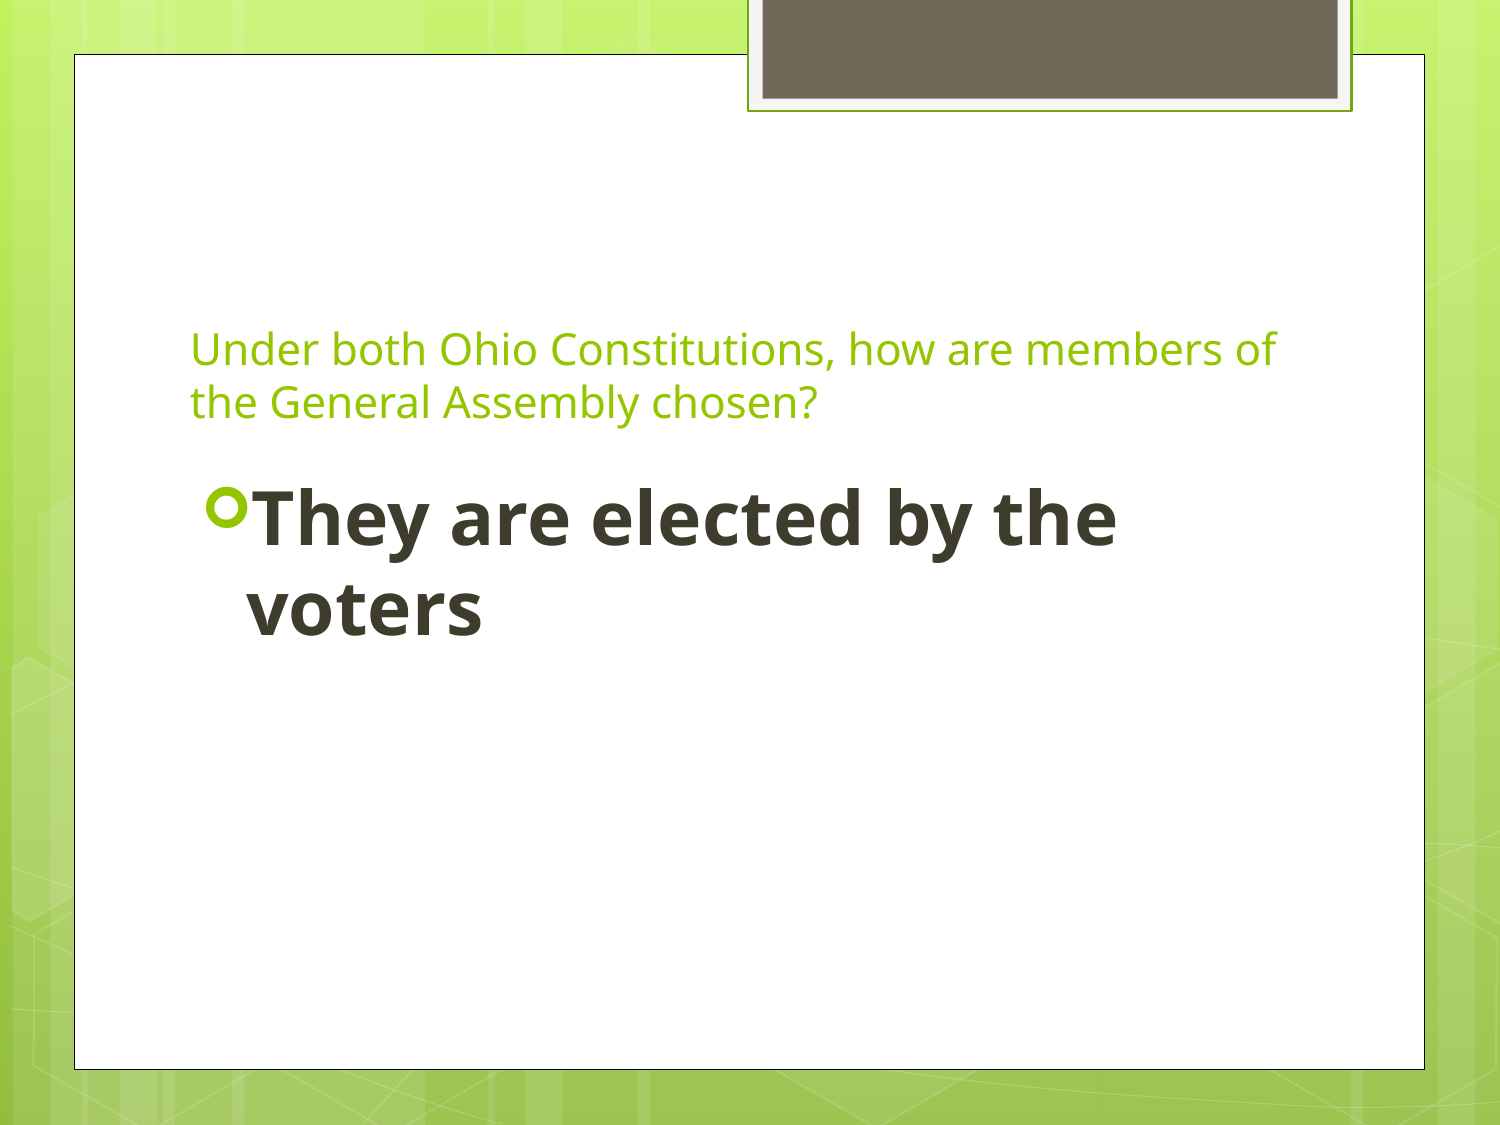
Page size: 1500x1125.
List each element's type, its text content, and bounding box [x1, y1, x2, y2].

list They are elected by the voters [174, 462, 1287, 900]
title Under both Ohio Constitutions, how are members of the General Assembly chosen? [174, 312, 1315, 488]
